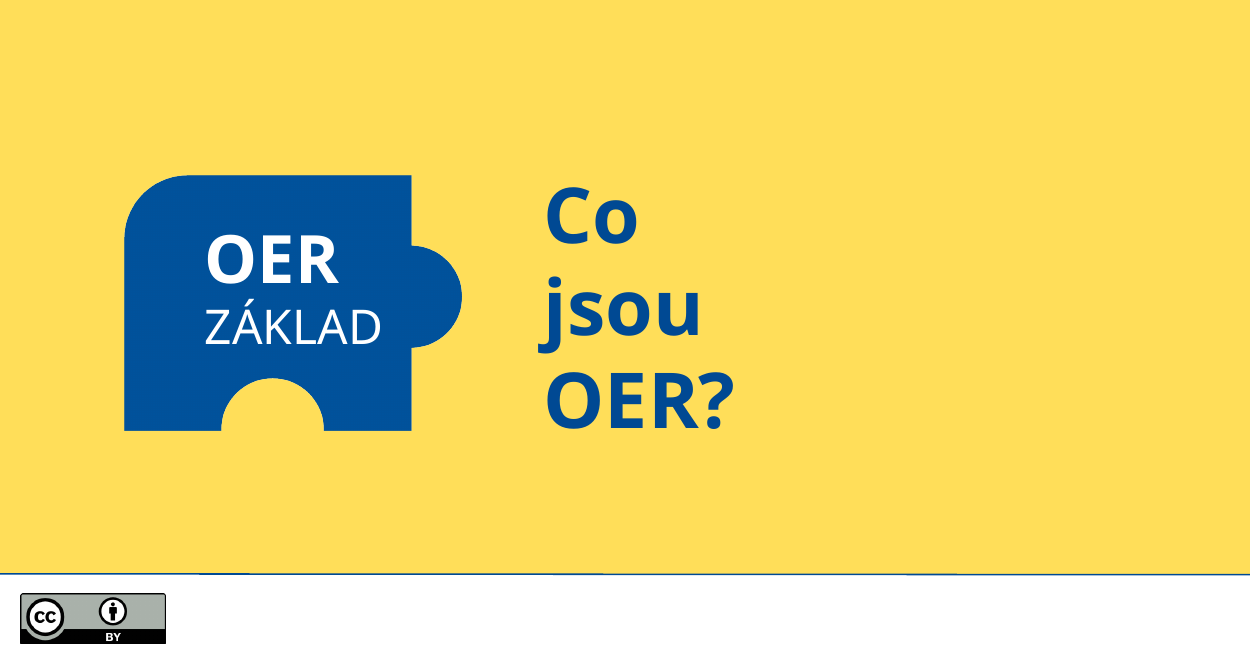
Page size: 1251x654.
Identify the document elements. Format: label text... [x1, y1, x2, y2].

text_box OER ZÁKLAD [466, 202, 706, 370]
picture [20, 592, 166, 645]
text_box Co jsou OER? [531, 154, 831, 456]
text_box [0, 582, 1250, 654]
picture [124, 174, 462, 432]
